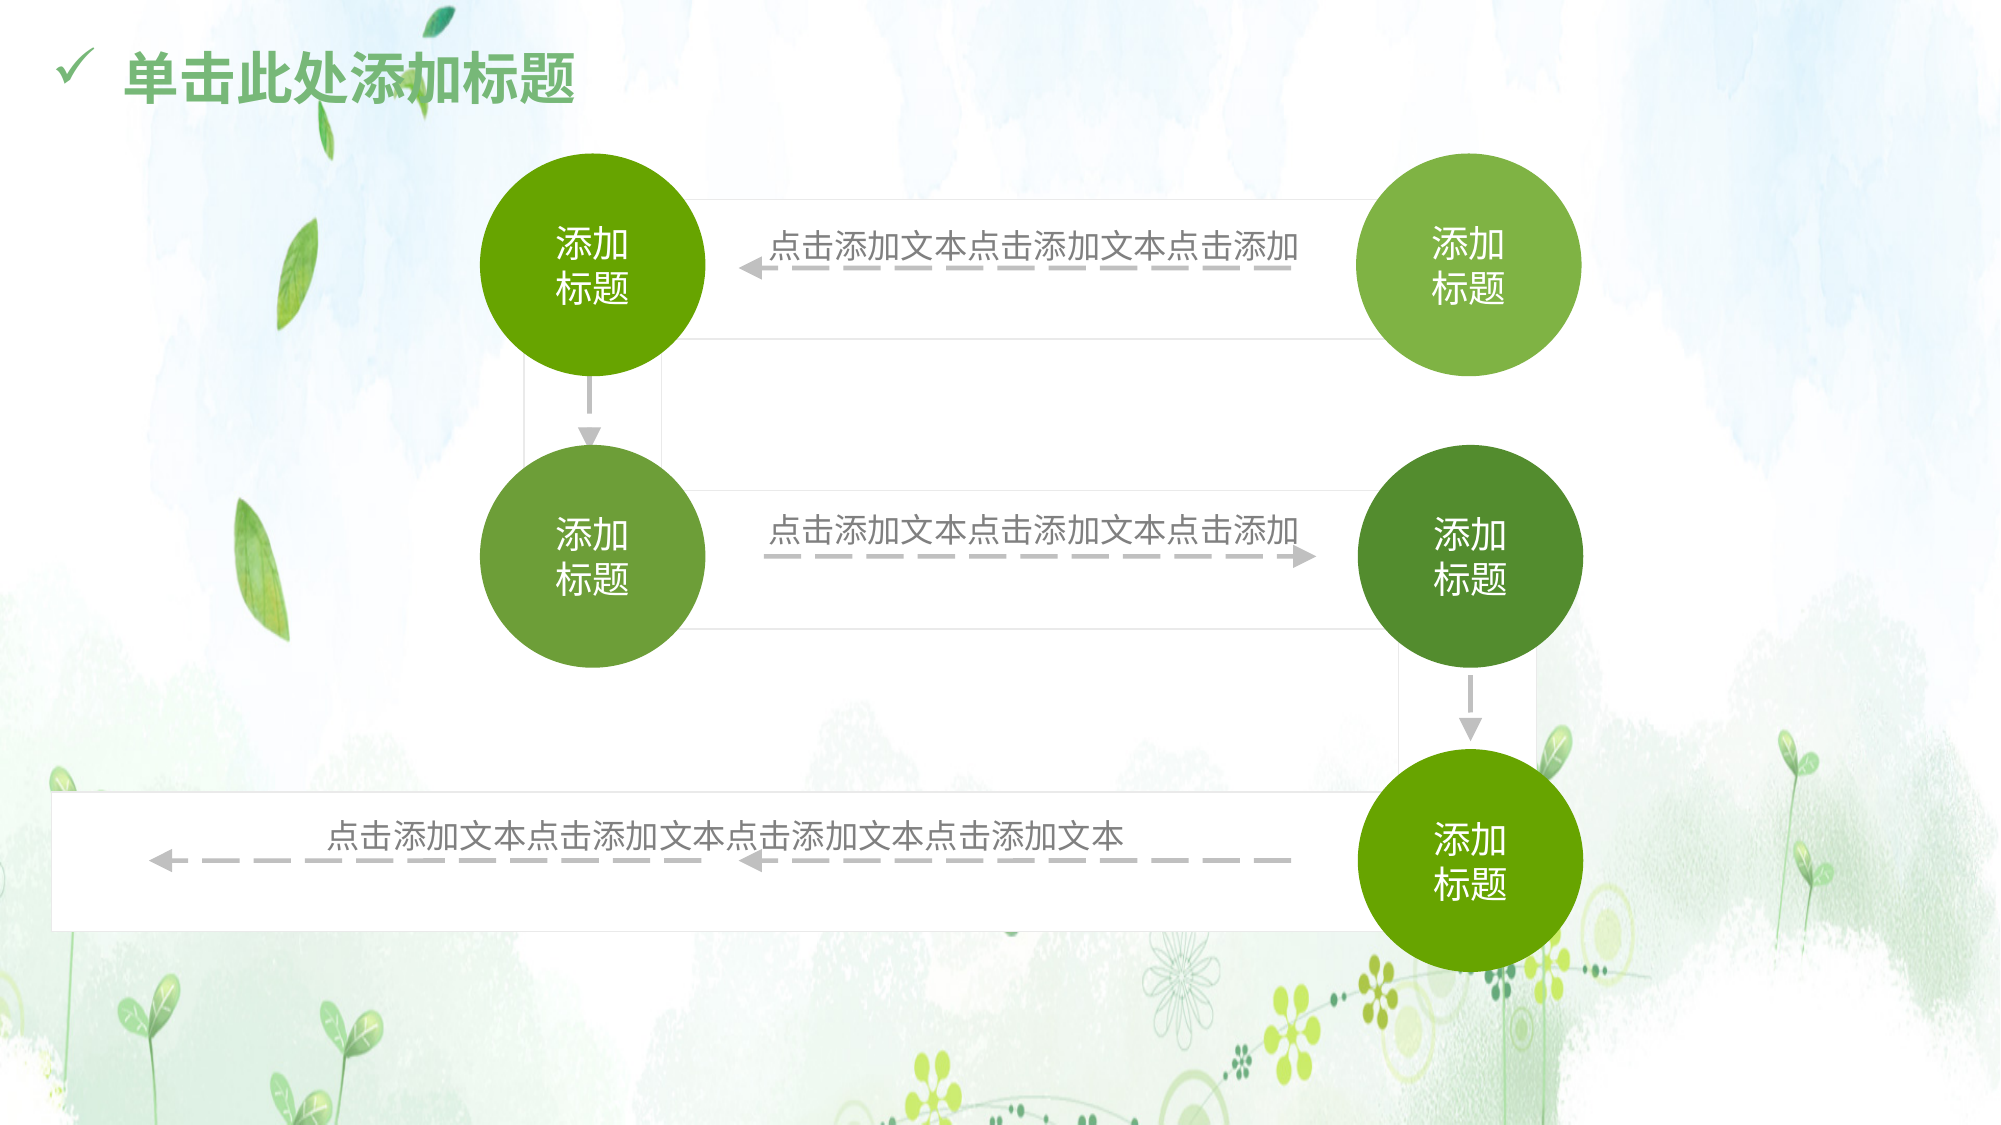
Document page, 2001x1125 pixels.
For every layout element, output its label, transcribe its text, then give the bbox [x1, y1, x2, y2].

text_box [679, 490, 1384, 629]
text_box [579, 428, 600, 445]
text_box [1460, 710, 1481, 742]
text_box 添加 标题 [1356, 153, 1582, 377]
text_box [743, 863, 760, 871]
text_box 点击添加文本点击添加文本点击添加 [742, 481, 1326, 557]
text_box [748, 273, 760, 279]
text_box [1398, 643, 1537, 774]
text_box [51, 792, 1383, 932]
text_box 添加 标题 [479, 444, 706, 668]
text_box [1295, 557, 1316, 567]
text_box [523, 354, 662, 468]
text_box 添加 标题 [1357, 749, 1584, 972]
text_box [677, 199, 1384, 340]
picture [0, 0, 2001, 1125]
text_box 点击添加文本点击添加文本点击添加 [742, 198, 1326, 273]
text_box 添加 标题 [1357, 444, 1584, 668]
text_box [148, 855, 170, 871]
text_box 添加 标题 [479, 153, 706, 377]
text_box 点击添加文本点击添加文本点击添加文本点击添加文本 [160, 787, 1292, 863]
title 单击此处添加标题 [36, 43, 1762, 120]
